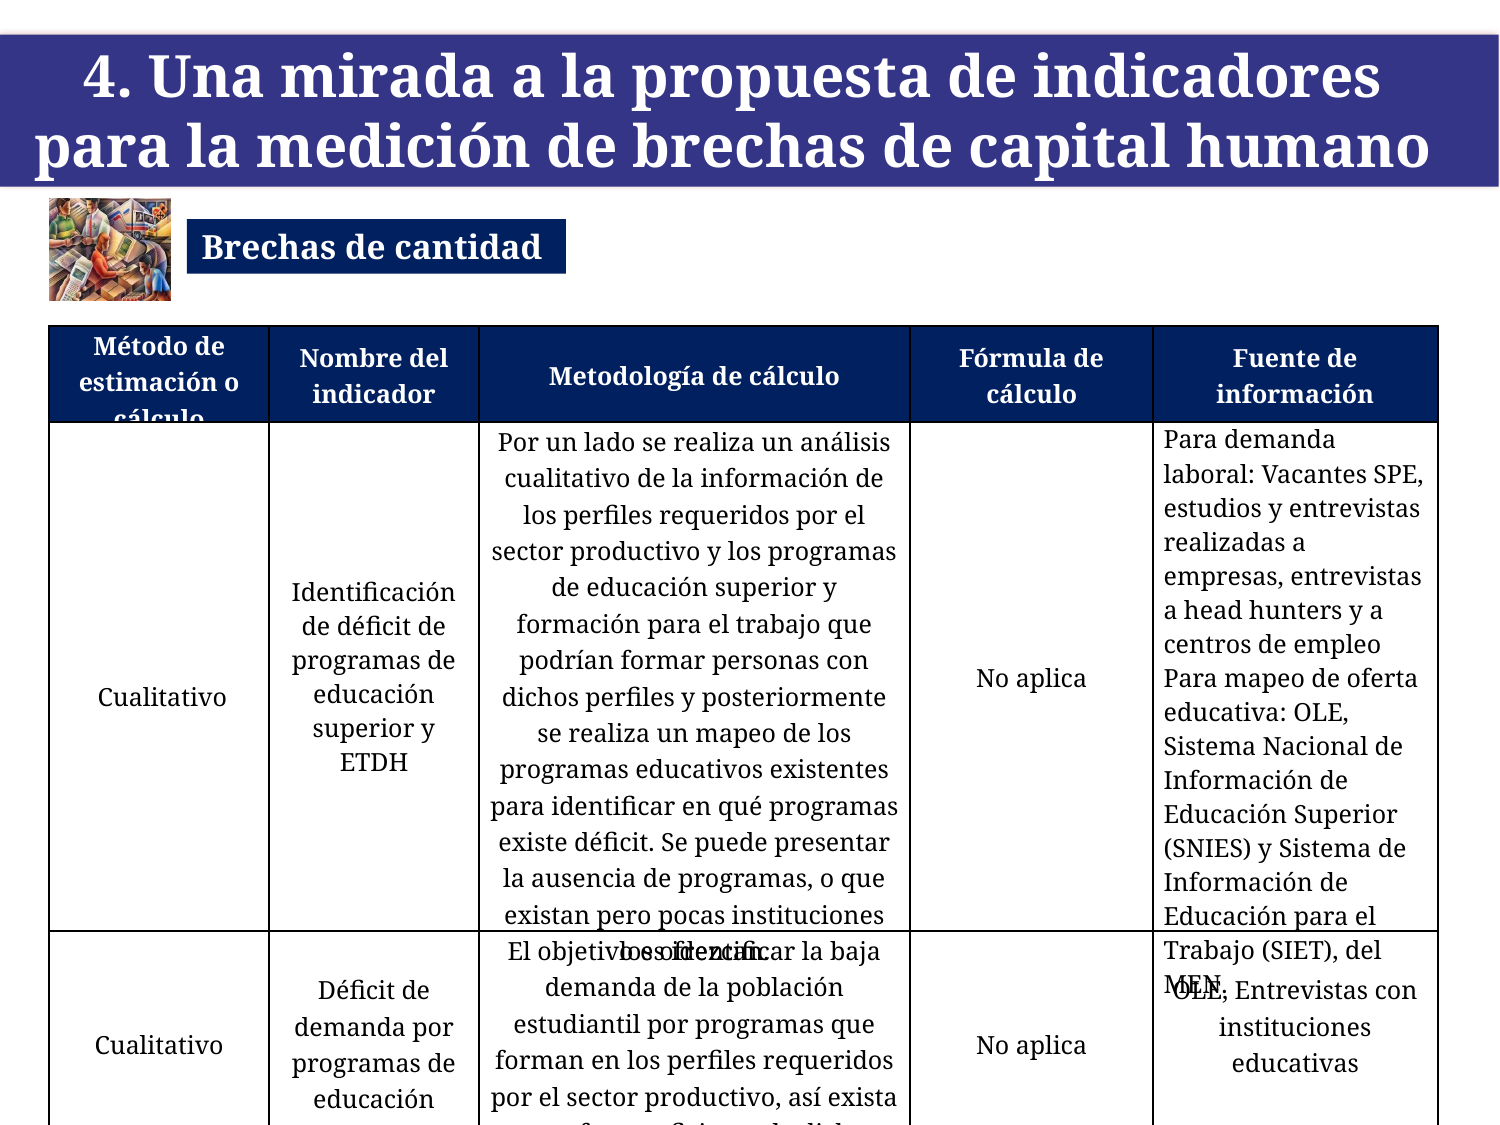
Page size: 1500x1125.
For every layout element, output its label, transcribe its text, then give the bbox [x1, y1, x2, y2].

table_cell No aplica [911, 423, 1152, 930]
table_header Método de estimación o cálculo [50, 327, 268, 421]
table_cell Cualitativo [50, 423, 268, 930]
table_cell Cualitativo [50, 932, 268, 1125]
table_cell Déficit de demanda por programas de educación [270, 932, 478, 1125]
table_cell Identificación de déficit de programas de educación superior y ETDH [270, 423, 478, 930]
table_header Fuente de información [1154, 327, 1437, 421]
table_cell Por un lado se realiza un análisis cualitativo de la información de los perfiles requeridos por el sector productivo y los programas de educación superior y formación para el trabajo que podrían formar personas con dichos perfiles y posteriormente se realiza un mapeo de los programas educativos existentes para identificar en qué programas existe déficit. Se puede presentar la ausencia de programas, o que existan pero pocas instituciones los ofrezcan. [480, 423, 909, 930]
picture [49, 198, 171, 301]
text_box [0, 34, 1499, 187]
table_cell No aplica [911, 932, 1152, 1125]
text_box 4. Una mirada a la propuesta de indicadores para la medición de brechas de capital humano (III) [28, 39, 1438, 250]
text_box Brechas de cantidad [186, 219, 566, 274]
table_cell El objetivo es identificar la baja demanda de la población estudiantil por programas que forman en los perfiles requeridos por el sector productivo, así exista una oferta suficiente de dichos programas [480, 932, 909, 1125]
table_cell OLE, Entrevistas con instituciones educativas [1154, 932, 1437, 1125]
table_header Metodología de cálculo [480, 327, 909, 421]
table_cell Para demanda laboral: Vacantes SPE, estudios y entrevistas realizadas a empresas, entrevistas a head hunters y a centros de empleo Para mapeo de oferta educativa: OLE, Sistema Nacional de Información de Educación Superior (SNIES) y Sistema de Información de Educación para el Trabajo (SIET), del MEN. [1154, 423, 1437, 930]
table_header Fórmula de cálculo [911, 327, 1152, 421]
table_header Nombre del indicador [270, 327, 478, 421]
